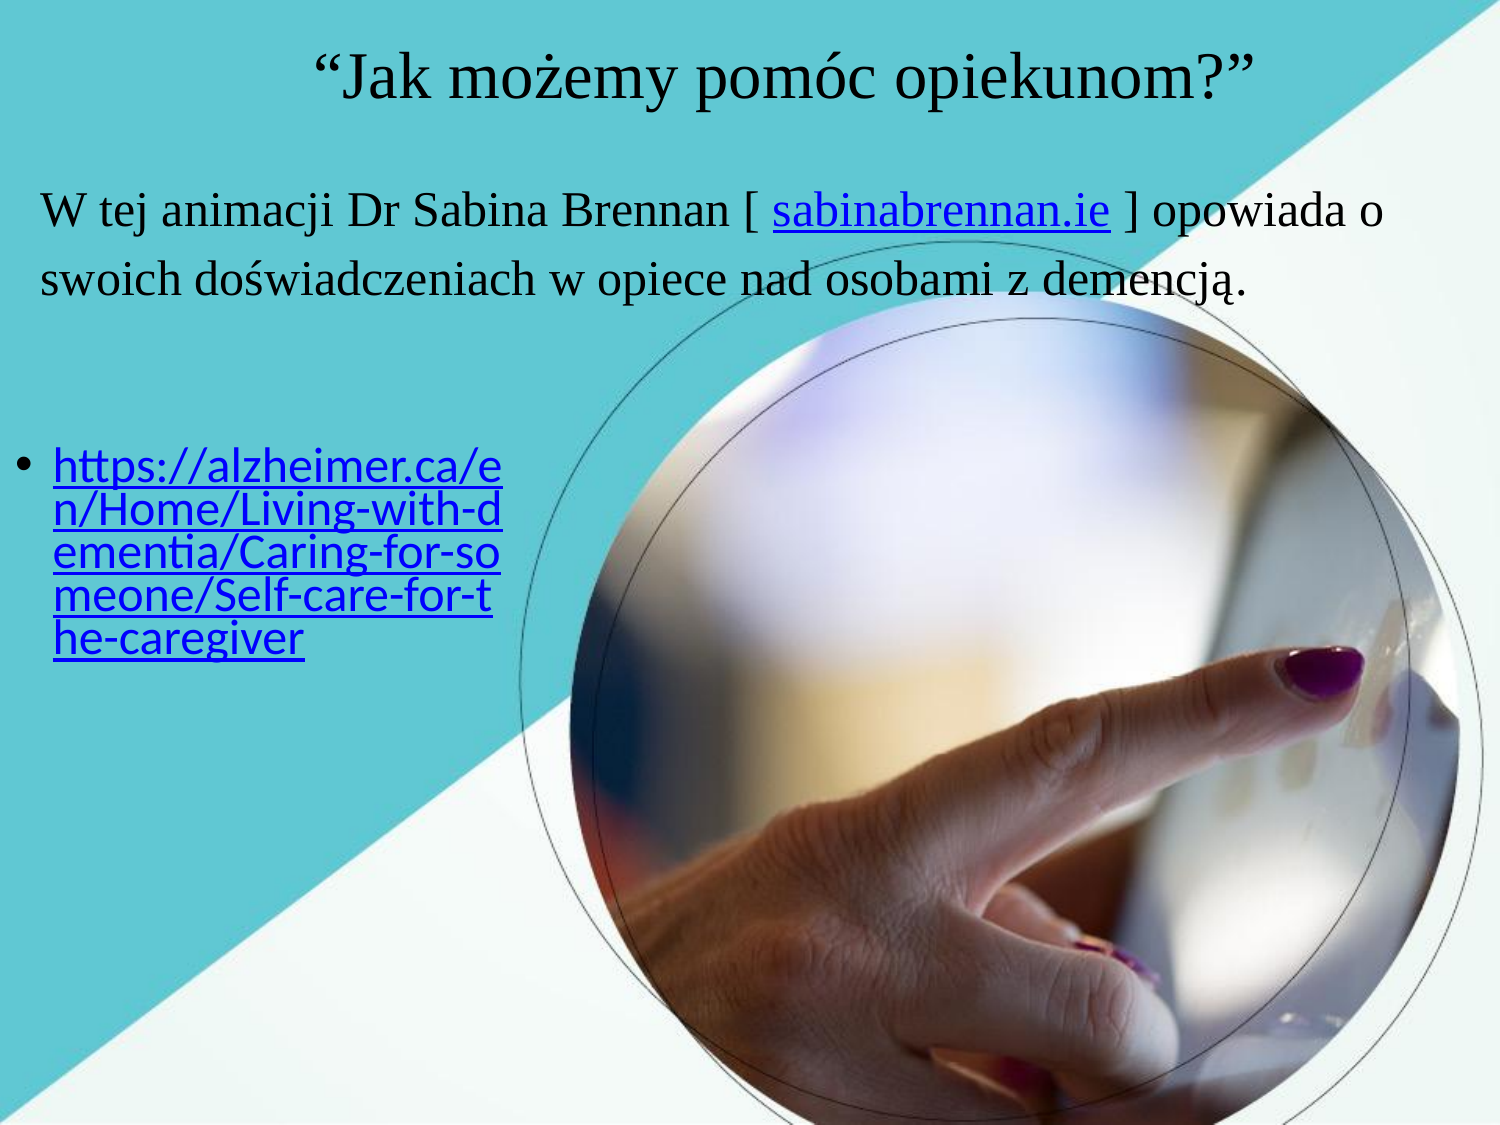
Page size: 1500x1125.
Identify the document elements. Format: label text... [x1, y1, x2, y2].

text_box “Jak możemy pomóc opiekunom?” [205, 24, 1364, 120]
text_box https://alzheimer.ca/en/Home/Living-with-dementia/Caring-for-someone/Self-care-for-the-caregiver [0, 365, 520, 501]
text_box W tej animacji Dr Sabina Brennan [ sabinabrennan.ie ] opowiada o swoich doświadczeniach w opiece nad osobami z demencją. [25, 160, 1475, 314]
picture [0, 0, 1500, 1125]
